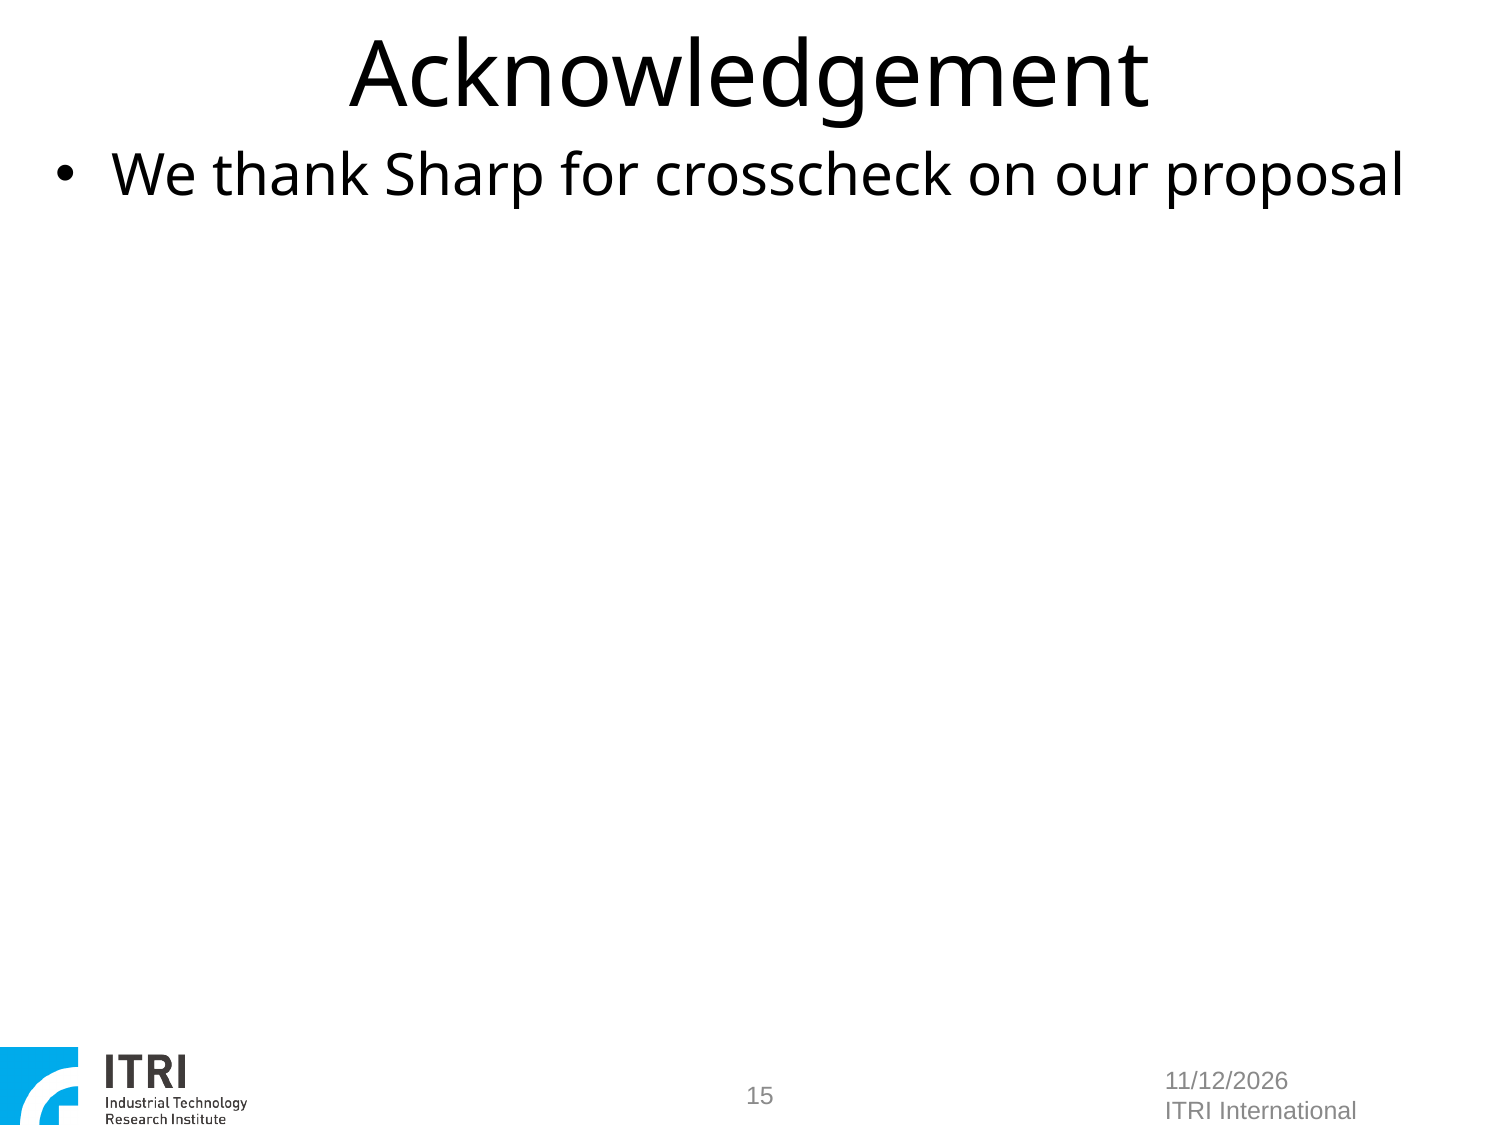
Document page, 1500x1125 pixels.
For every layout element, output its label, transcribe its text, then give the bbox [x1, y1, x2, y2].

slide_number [1149, 1065, 1500, 1125]
list We thank Sharp for crosscheck on our proposal [39, 129, 1467, 1037]
slide_number 15 [702, 1065, 789, 1125]
picture [21, 1047, 247, 1125]
title Acknowledgement [74, 19, 1426, 120]
